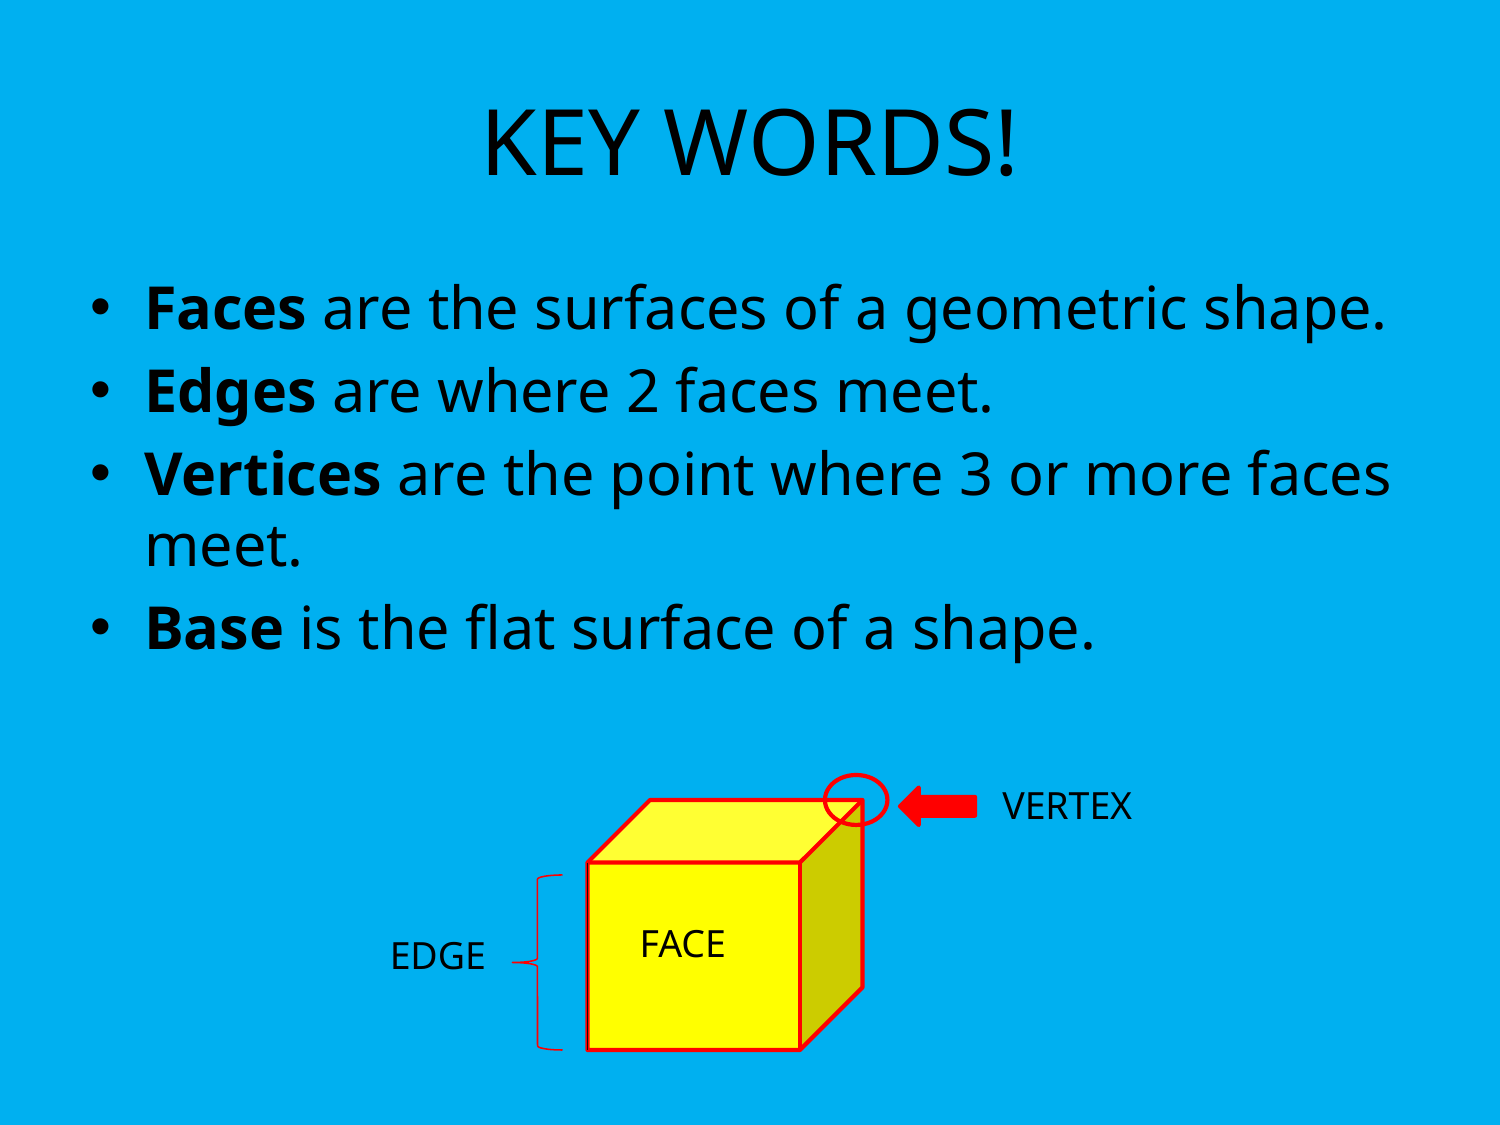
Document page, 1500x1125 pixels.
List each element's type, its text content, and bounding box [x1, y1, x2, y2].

text_box [585, 797, 865, 1053]
text_box EDGE [374, 924, 525, 985]
text_box VERTEX [987, 774, 1225, 835]
text_box [532, 965, 563, 1051]
text_box [897, 785, 978, 827]
list Faces are the surfaces of a geometric shape. Edges are where 2 faces meet. Vertices are the point where 3 or more faces meet. Base is the flat surface of a shape. [75, 262, 1413, 738]
text_box [822, 772, 890, 828]
text_box FACE [624, 912, 763, 973]
title KEY WORDS! [75, 45, 1425, 233]
text_box [536, 874, 563, 955]
